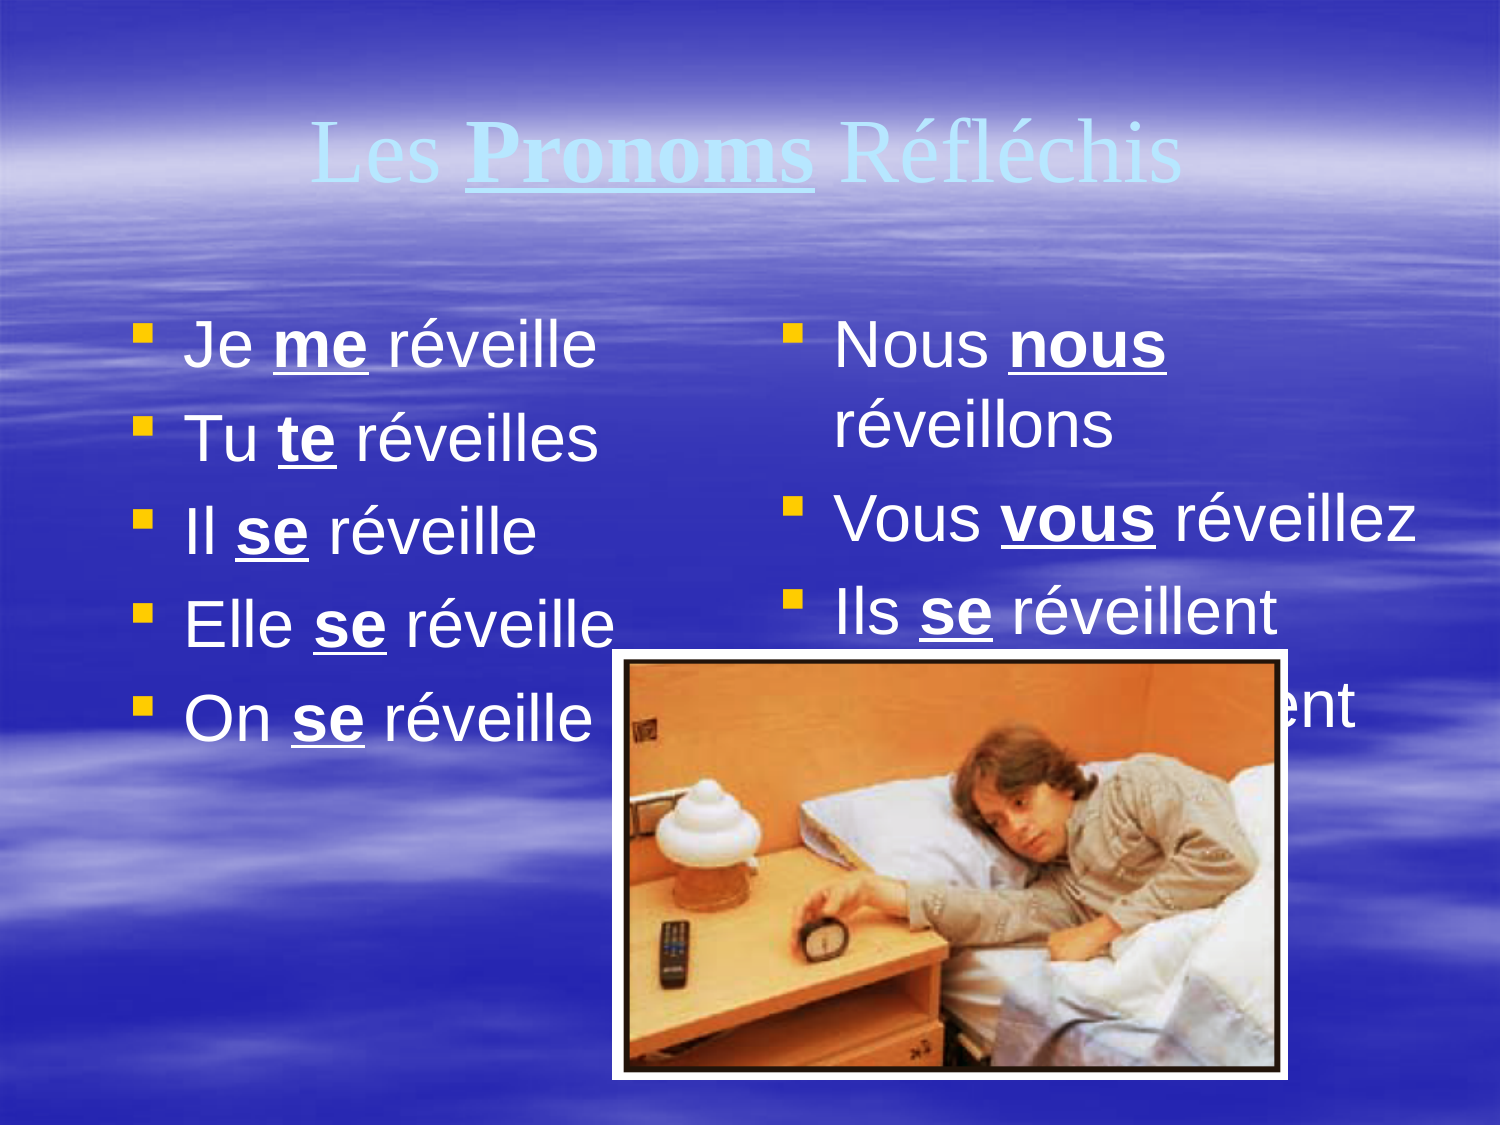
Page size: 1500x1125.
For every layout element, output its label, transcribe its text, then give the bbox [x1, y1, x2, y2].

picture [612, 649, 1288, 1080]
title Les Pronoms Réfléchis [49, 37, 1446, 255]
list Nous nous réveillons Vous vous réveillez Ils se réveillent Elles se réveillent [762, 293, 1475, 969]
list Je me réveille Tu te réveilles Il se réveille Elle se réveille On se réveille [112, 293, 738, 969]
